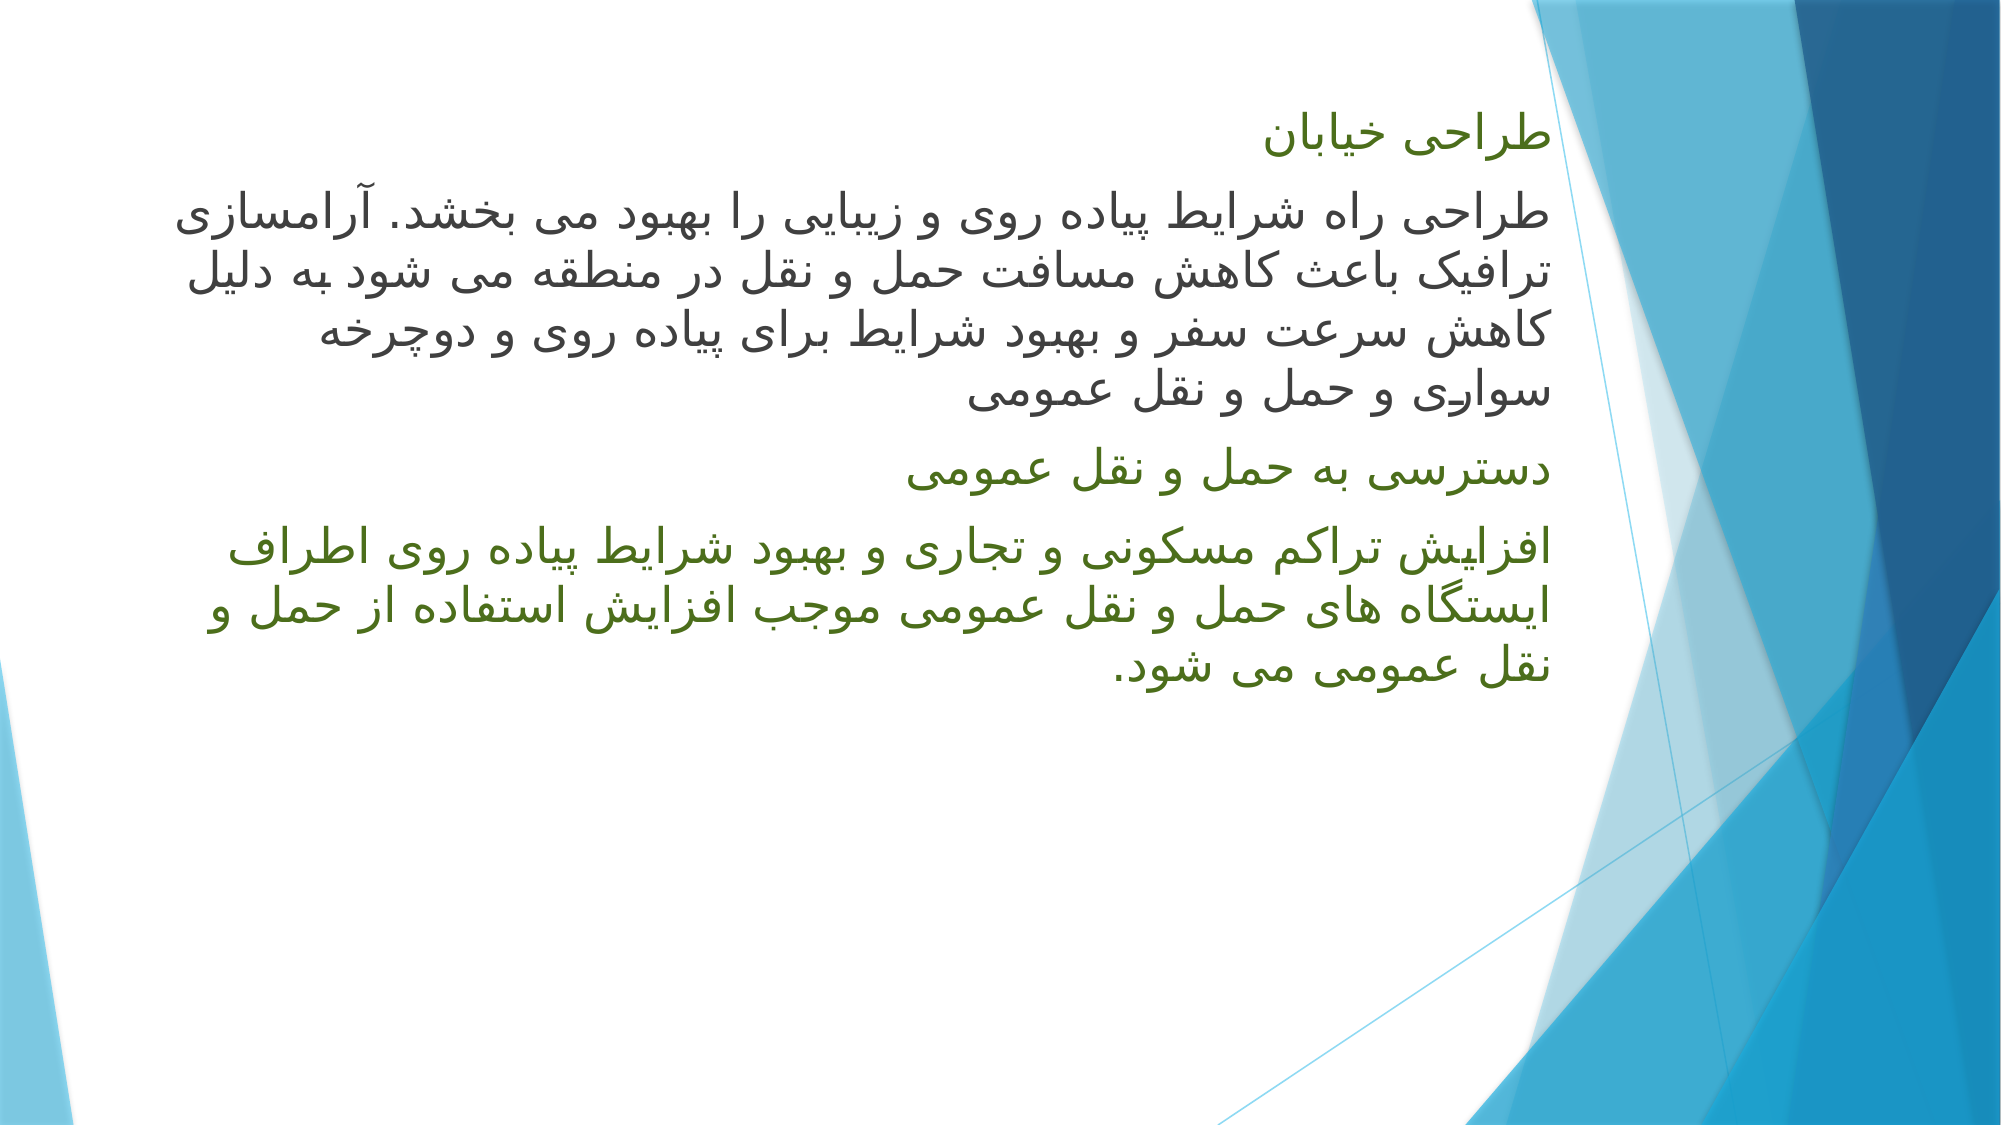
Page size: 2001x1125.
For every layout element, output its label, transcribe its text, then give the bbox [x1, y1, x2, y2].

list طراحی خیابان طراحی راه شرایط پیاده روی و زیبایی را بهبود می بخشد. آرامسازی ترافیک باعث کاهش مسافت حمل و نقل در منطقه می شود به دلیل کاهش سرعت سفر و بهبود شرایط برای پیاده روی و دوچرخه سواری و حمل و نقل عمومی دسترسی به حمل و نقل عمومی افزایش تراکم مسکونی و تجاری و بهبود شرایط پیاده روی اطراف ایستگاه های حمل و نقل عمومی موجب افزایش استفاده از حمل و نقل عمومی می شود. [158, 93, 1569, 699]
